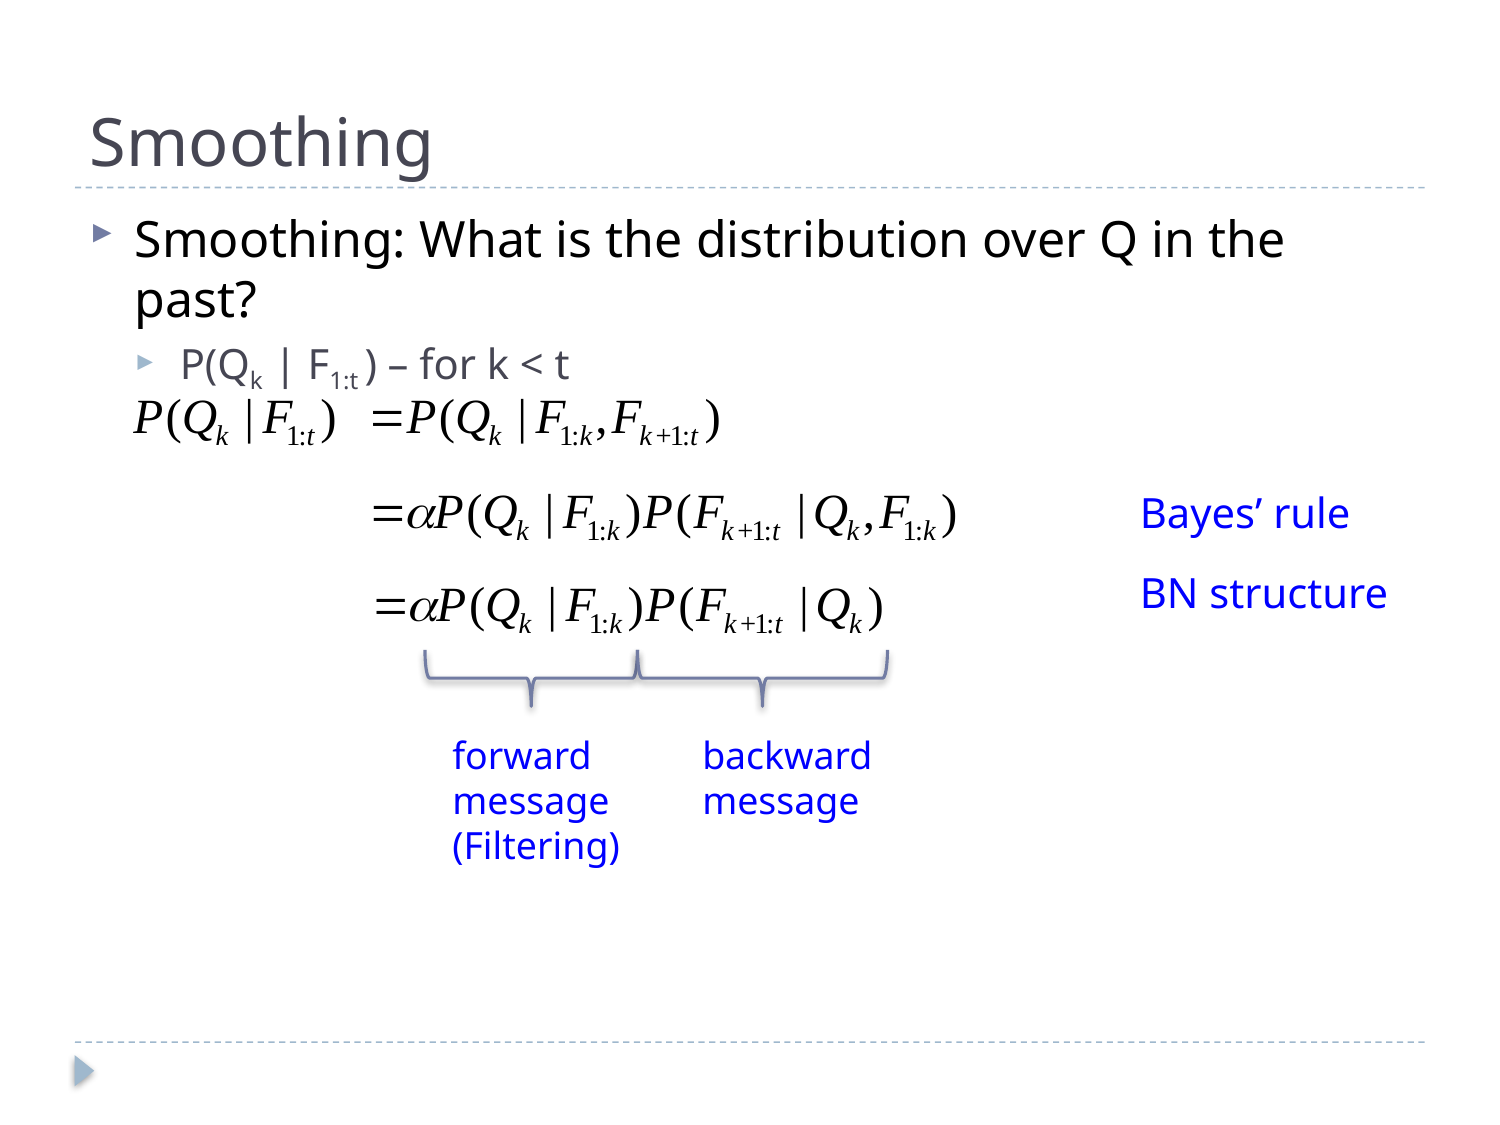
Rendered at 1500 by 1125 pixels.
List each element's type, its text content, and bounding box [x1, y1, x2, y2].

text_box [635, 649, 890, 708]
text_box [360, 585, 891, 650]
text_box backward message [687, 724, 938, 830]
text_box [421, 653, 892, 712]
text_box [124, 392, 343, 451]
text_box BN structure [1125, 559, 1450, 625]
text_box forward message (Filtering) [437, 724, 688, 875]
text_box [423, 651, 633, 708]
text_box Bayes’ rule [1125, 479, 1375, 544]
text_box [364, 579, 888, 638]
title Smoothing [75, 24, 1425, 188]
list Smoothing: What is the distribution over Q in the past? P(Qk | F1:t ) – for k < t [75, 200, 1425, 1010]
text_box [362, 487, 963, 545]
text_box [361, 392, 726, 451]
